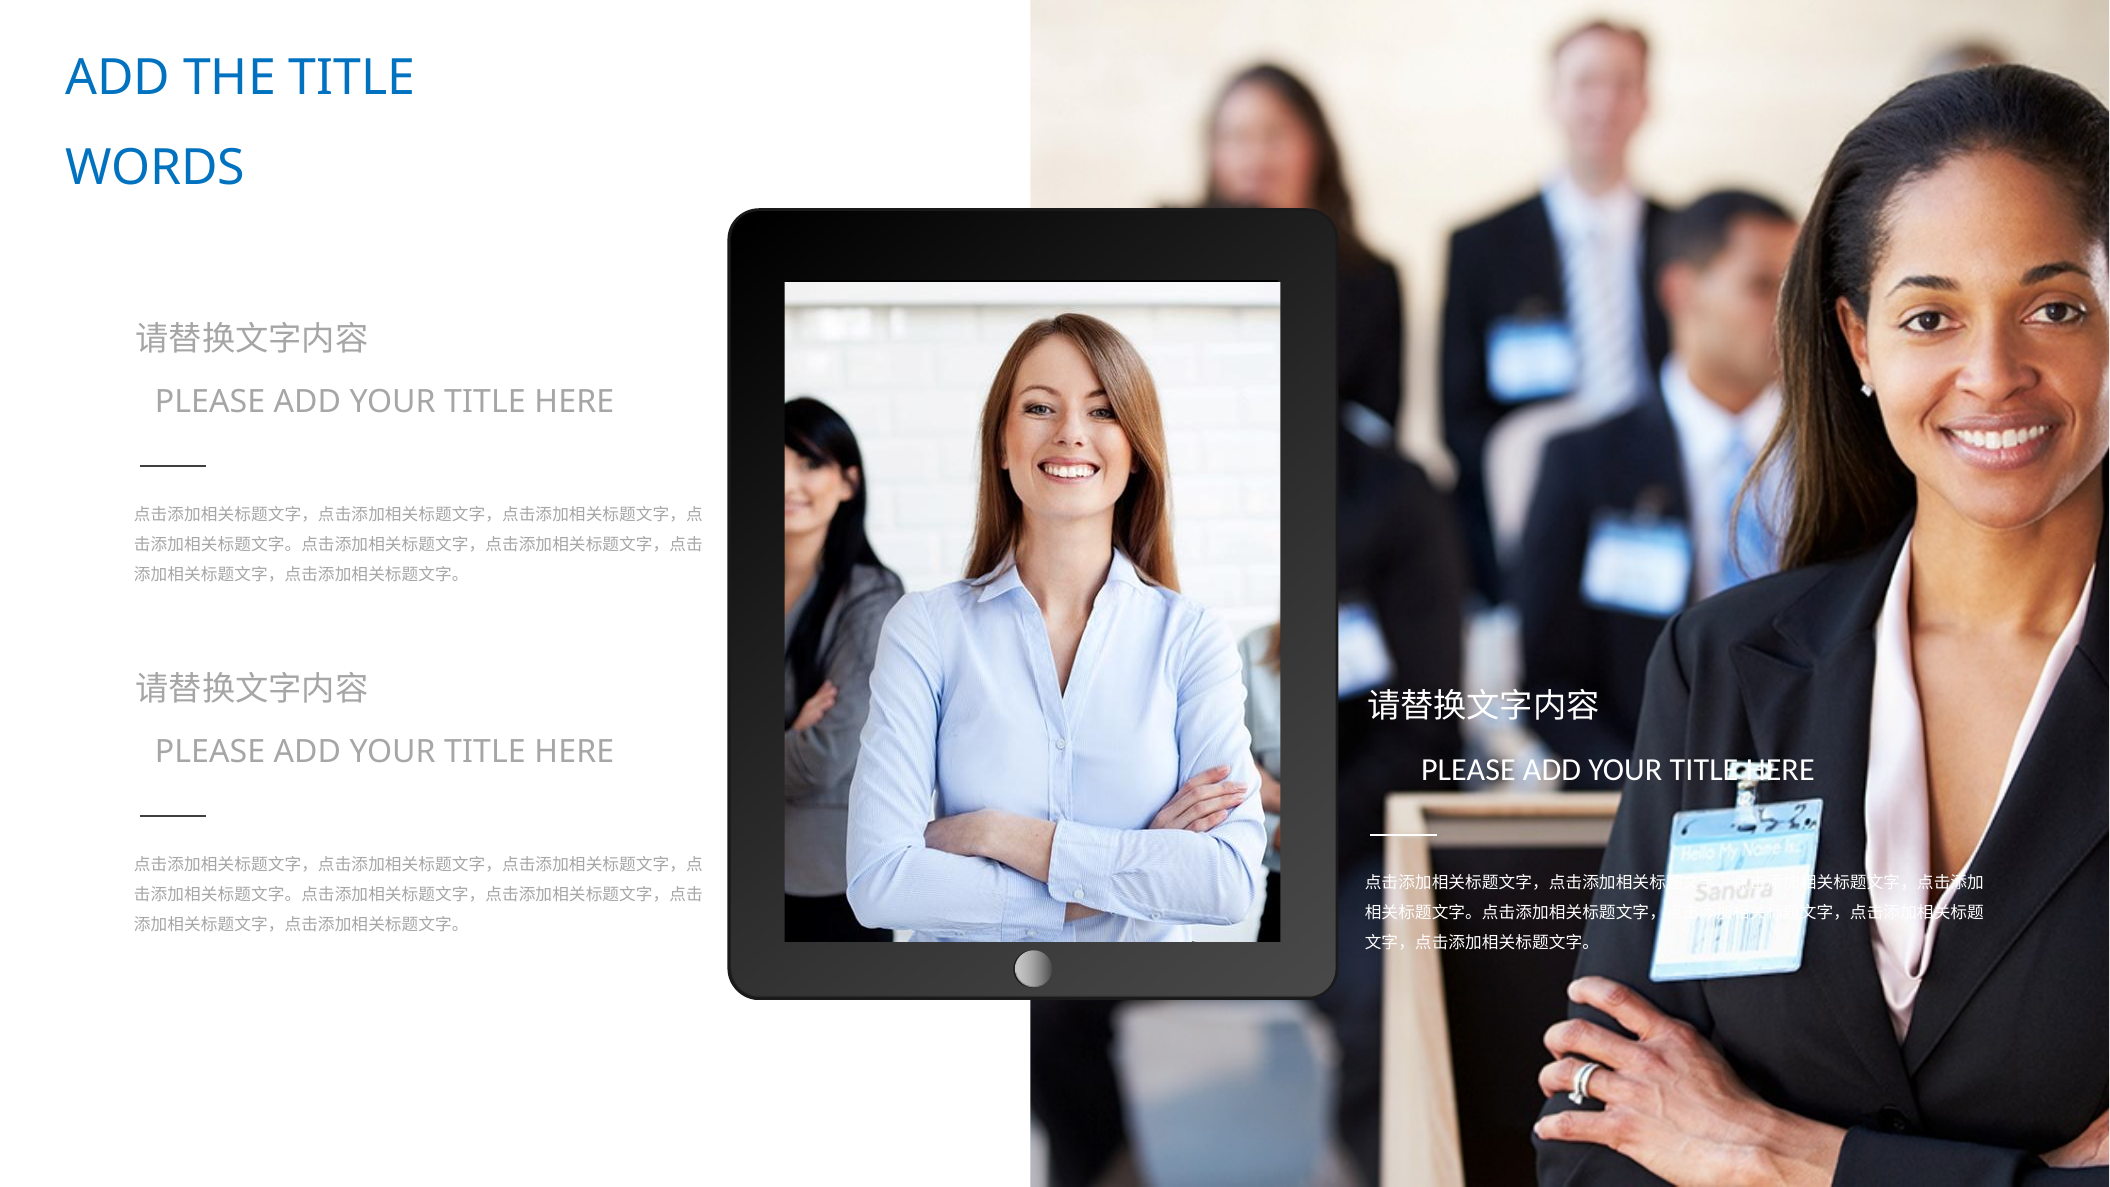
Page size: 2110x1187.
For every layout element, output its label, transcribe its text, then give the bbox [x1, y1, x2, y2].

text_box [1029, 0, 2110, 1187]
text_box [726, 208, 1339, 1000]
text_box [1349, 676, 2000, 961]
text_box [119, 309, 727, 593]
text_box ADD THE TITLE WORDS [50, 7, 583, 202]
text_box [119, 659, 727, 943]
